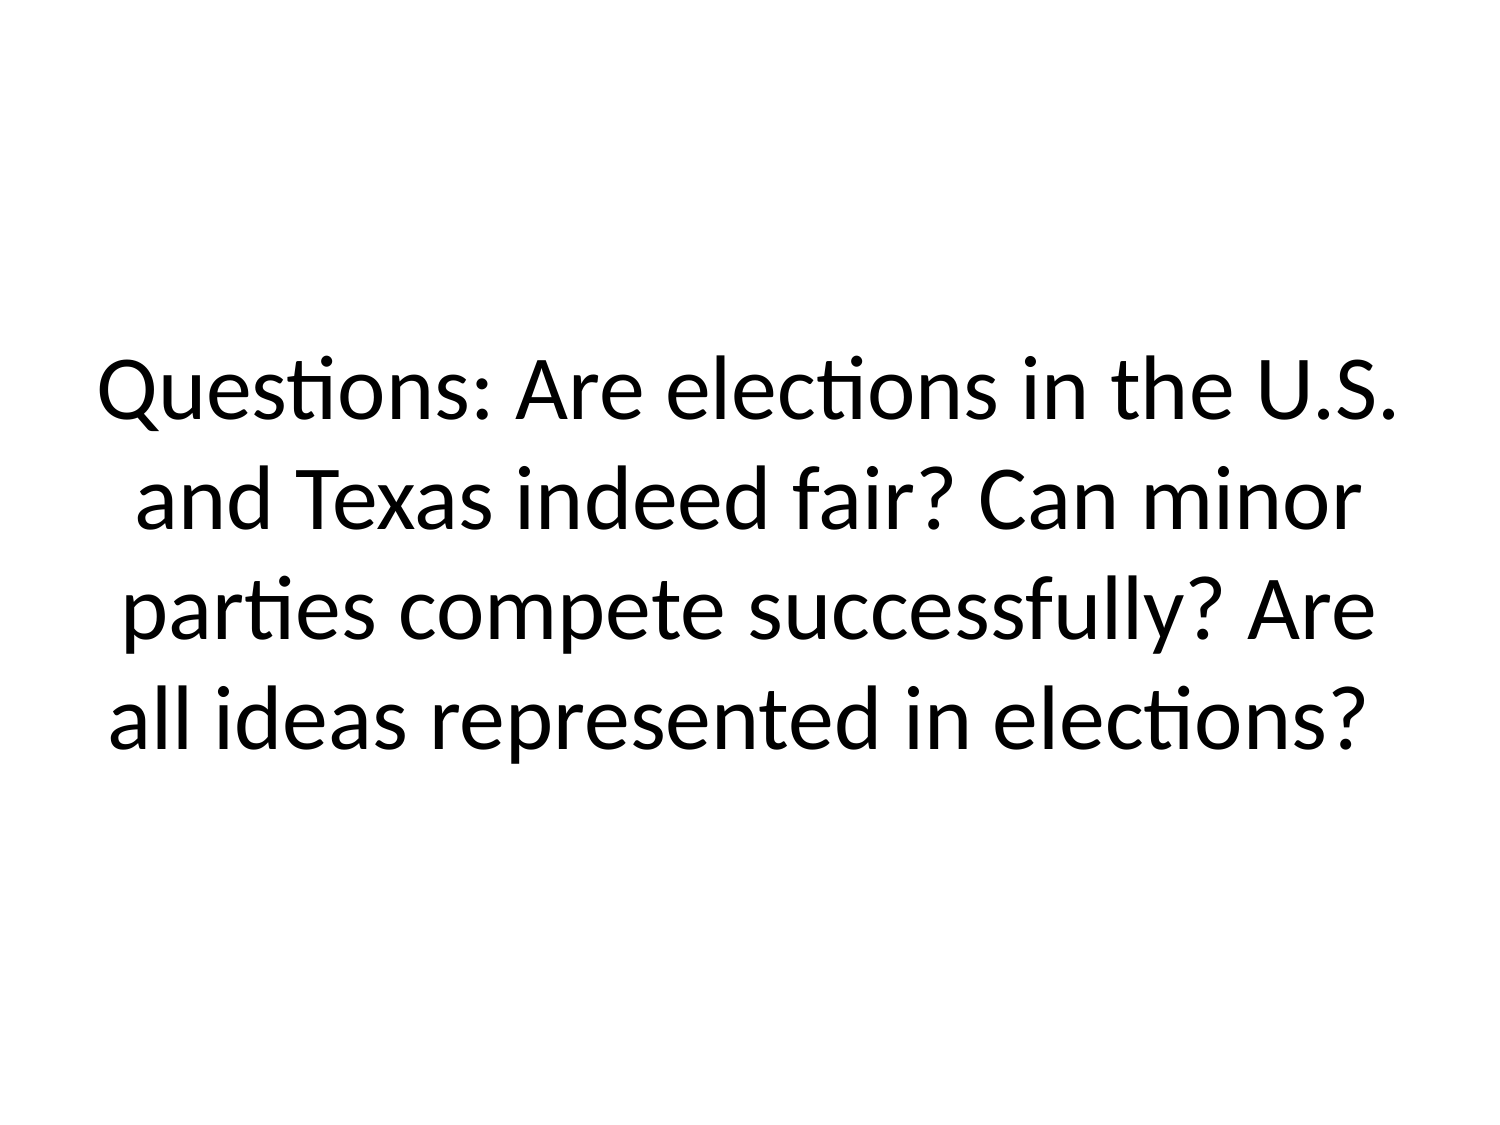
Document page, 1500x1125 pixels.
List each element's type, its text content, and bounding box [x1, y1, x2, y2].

title Questions: Are elections in the U.S. and Texas indeed fair? Can minor parties compete successfully? Are all ideas represented in elections? [74, 44, 1426, 1051]
